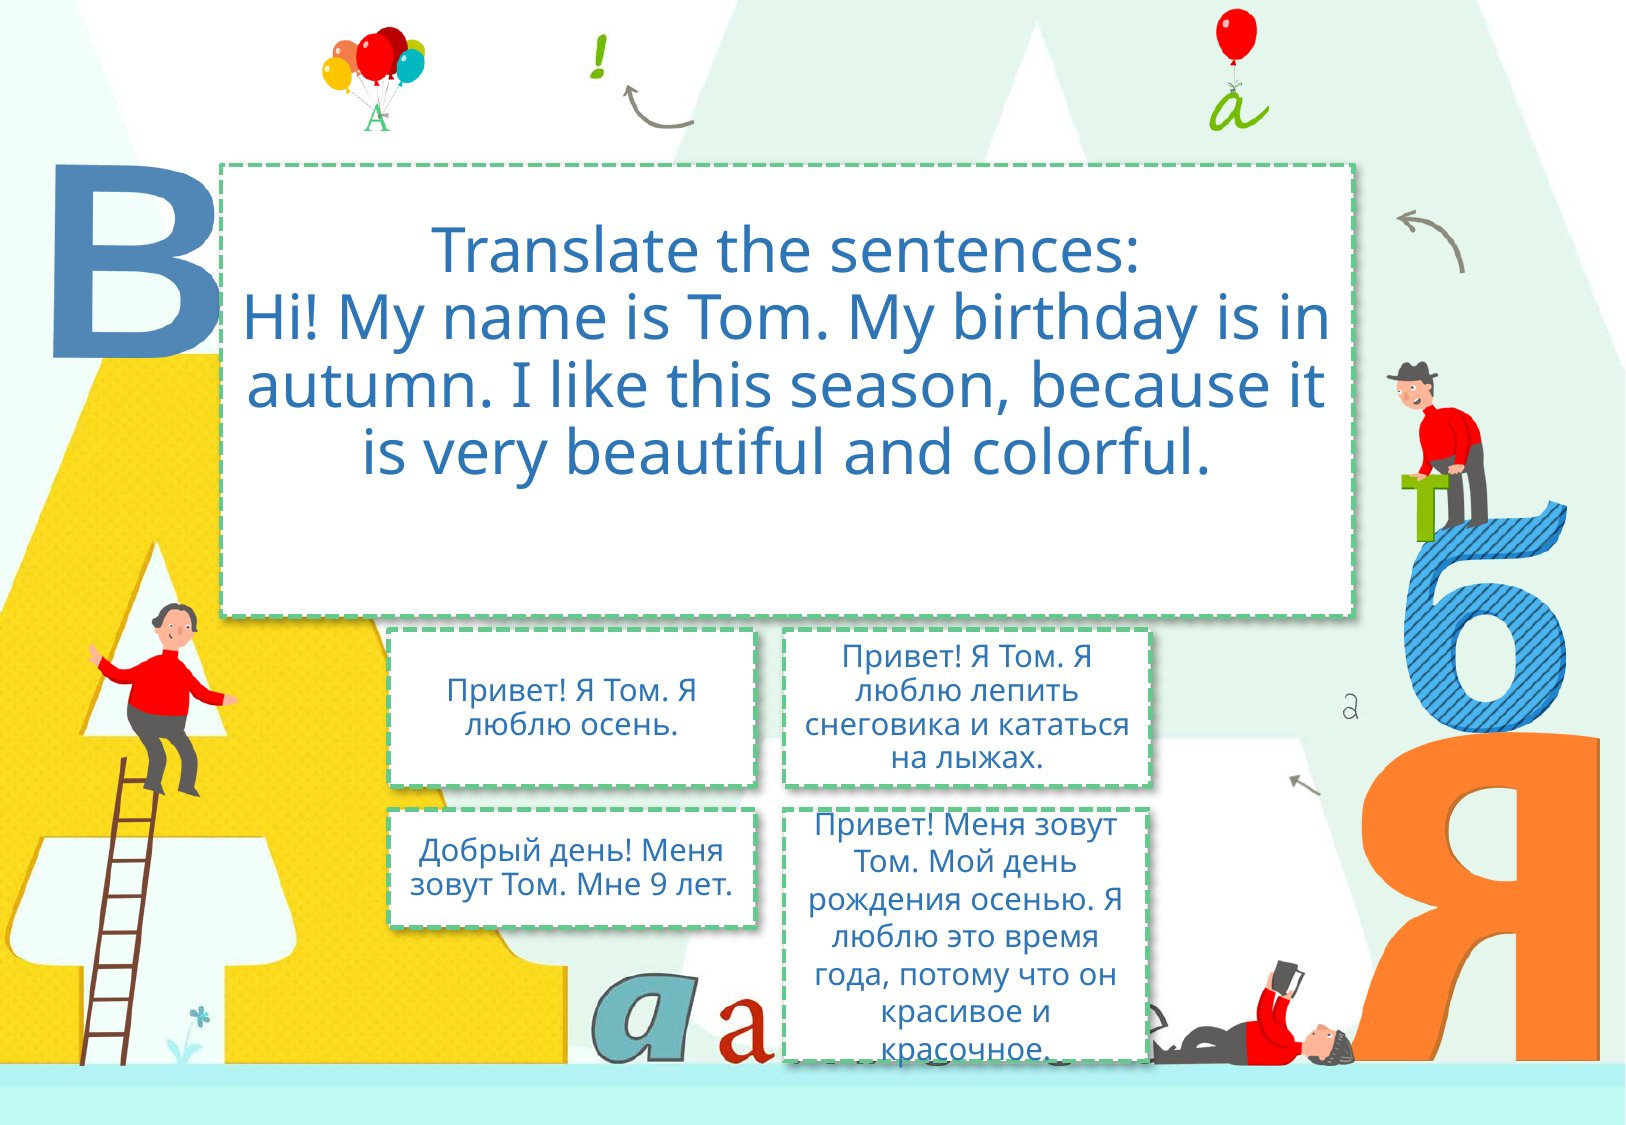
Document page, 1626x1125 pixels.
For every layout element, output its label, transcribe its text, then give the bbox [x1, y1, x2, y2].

text_box Добрый день! Меня зовут Том. Мне 9 лет. [388, 809, 756, 928]
picture [0, 0, 1626, 1125]
title Translate the sentences: Hi! My name is Tom. My birthday is in autumn. I like this season, because it is very beautiful and colorful. [218, 162, 1357, 620]
text_box Привет! Я Том. Я люблю лепить снеговика и кататься на лыжах. [784, 629, 1151, 787]
text_box Привет! Меня зовут Том. Мой день рождения осенью. Я люблю это время года, потому что он красивое и красочное. [783, 809, 1149, 1062]
text_box Привет! Я Том. Я люблю осень. [388, 629, 756, 787]
